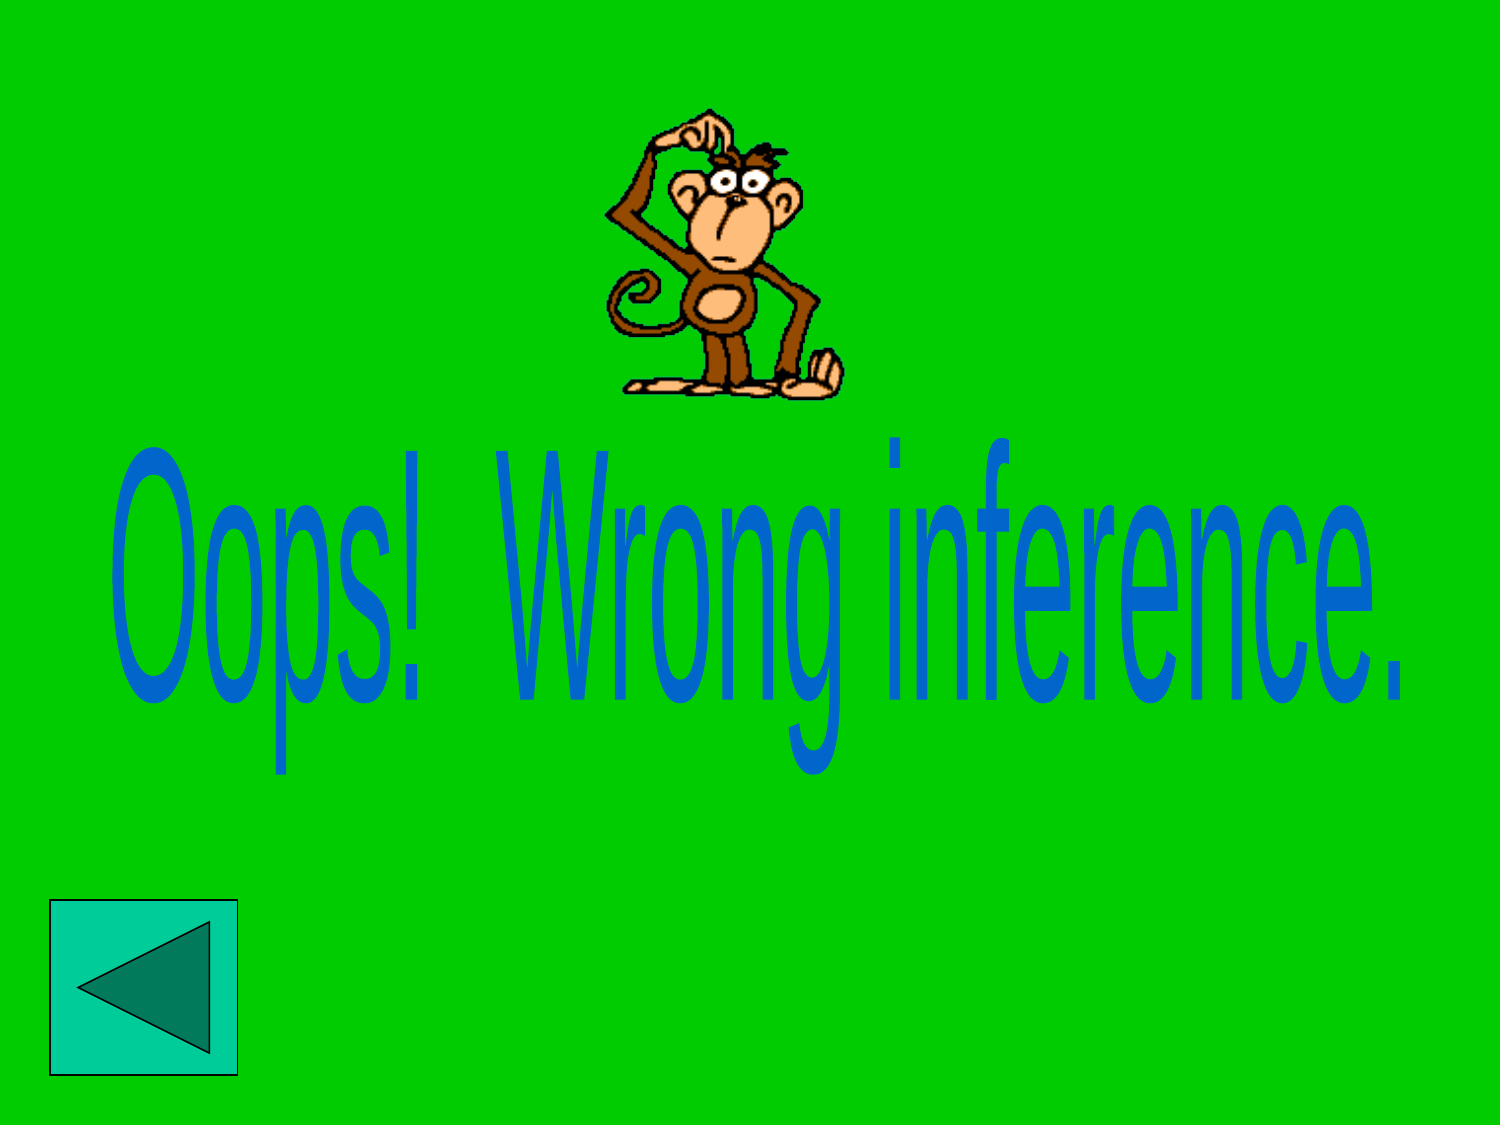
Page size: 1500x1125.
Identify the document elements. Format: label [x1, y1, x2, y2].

text_box [50, 900, 238, 1075]
picture [587, 99, 865, 413]
